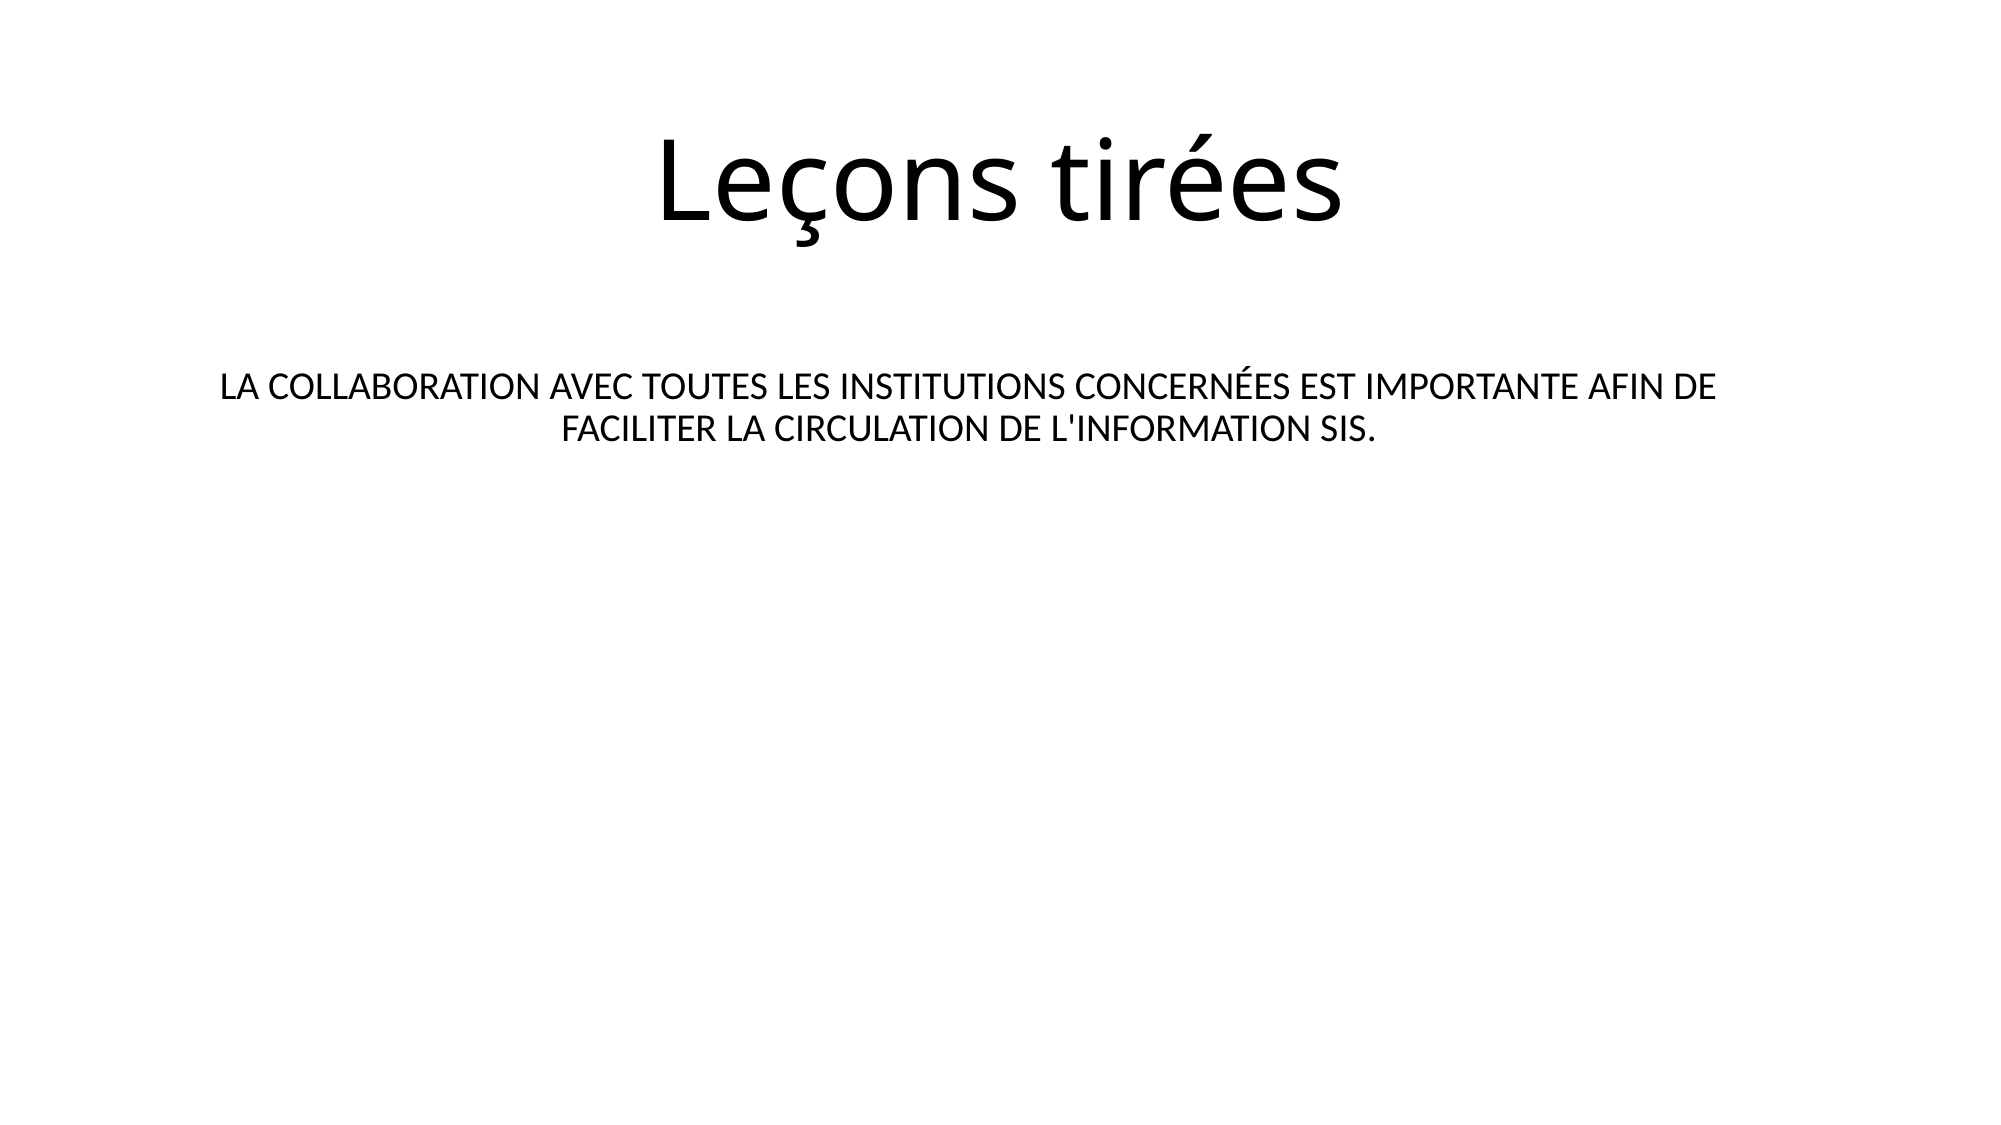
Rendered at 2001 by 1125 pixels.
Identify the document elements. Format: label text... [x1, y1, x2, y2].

title Leçons tirées [249, 64, 1750, 253]
subtitle LA COLLABORATION AVEC TOUTES LES INSTITUTIONS CONCERNÉES EST IMPORTANTE AFIN DE FACILITER LA CIRCULATION DE L'INFORMATION SIS. [114, 299, 1750, 927]
